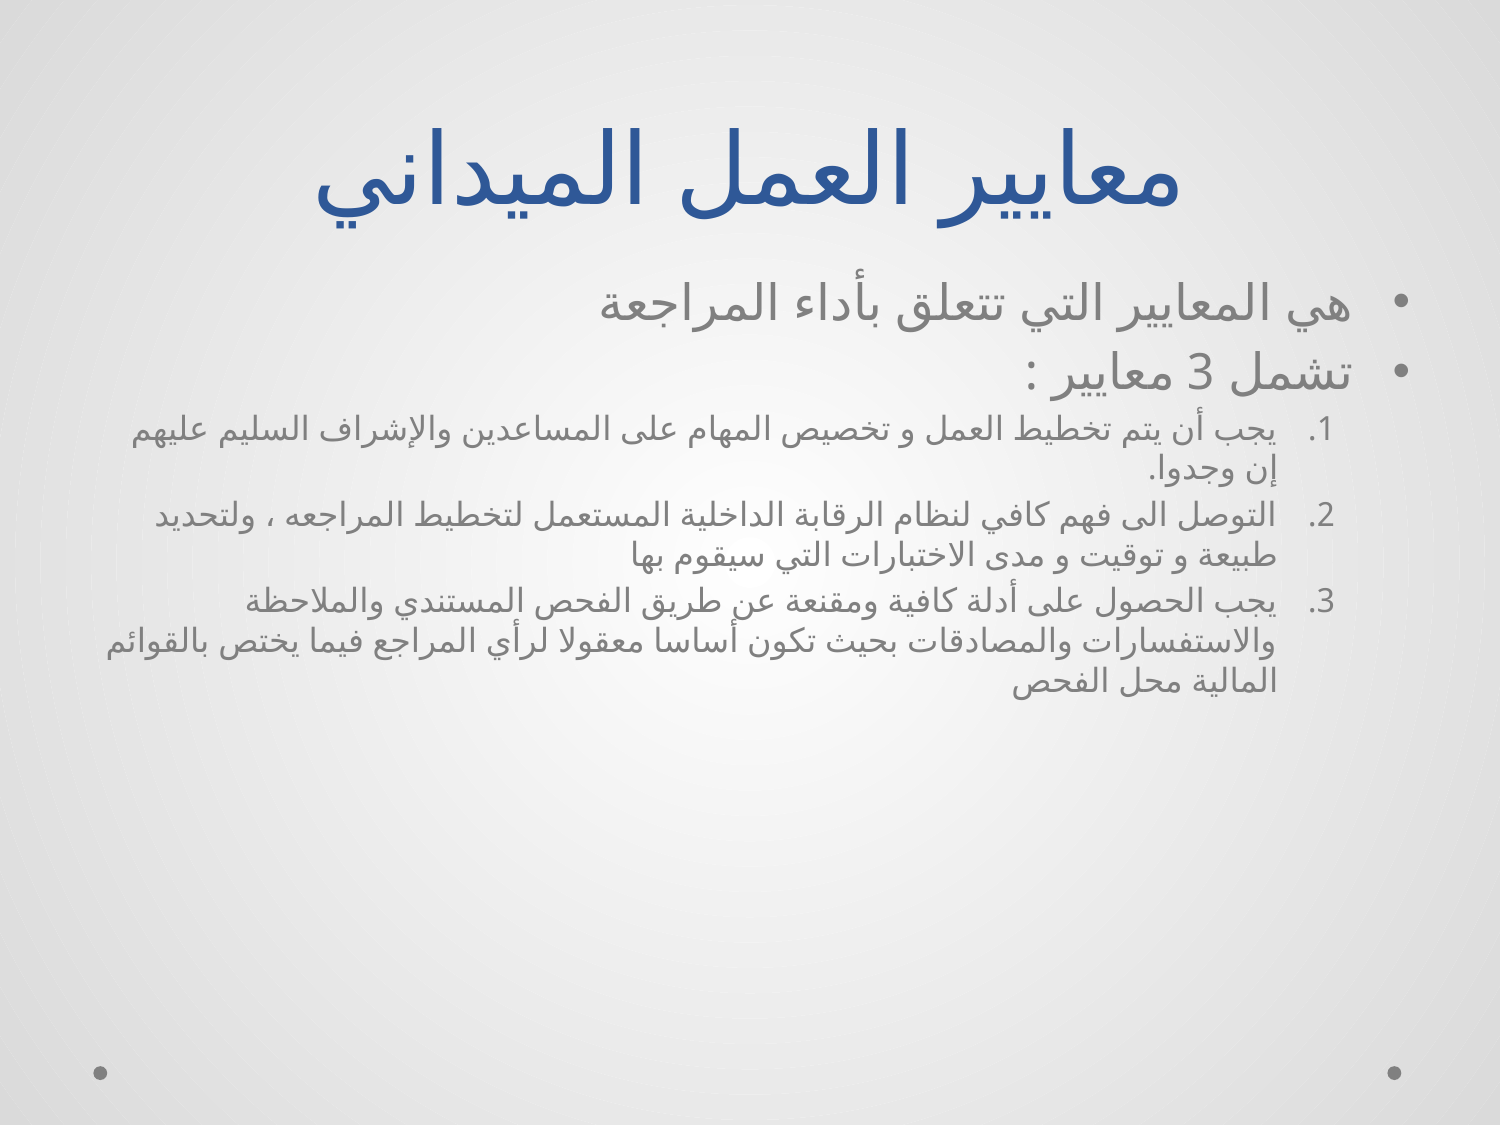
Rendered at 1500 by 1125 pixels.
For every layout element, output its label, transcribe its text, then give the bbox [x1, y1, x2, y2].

list هي المعايير التي تتعلق بأداء المراجعة تشمل 3 معايير : يجب أن يتم تخطيط العمل و تخصيص المهام على المساعدين والإشراف السليم عليهم إن وجدوا. التوصل الى فهم كافي لنظام الرقابة الداخلية المستعمل لتخطيط المراجعه ، ولتحديد طبيعة و توقيت و مدى الاختبارات التي سيقوم بها يجب الحصول على أدلة كافية ومقنعة عن طريق الفحص المستندي والملاحظة والاستفسارات والمصادقات بحيث تكون أساسا معقولا لرأي المراجع فيما يختص بالقوائم المالية محل الفحص [75, 262, 1425, 1005]
title معايير العمل الميداني [75, 42, 1425, 232]
